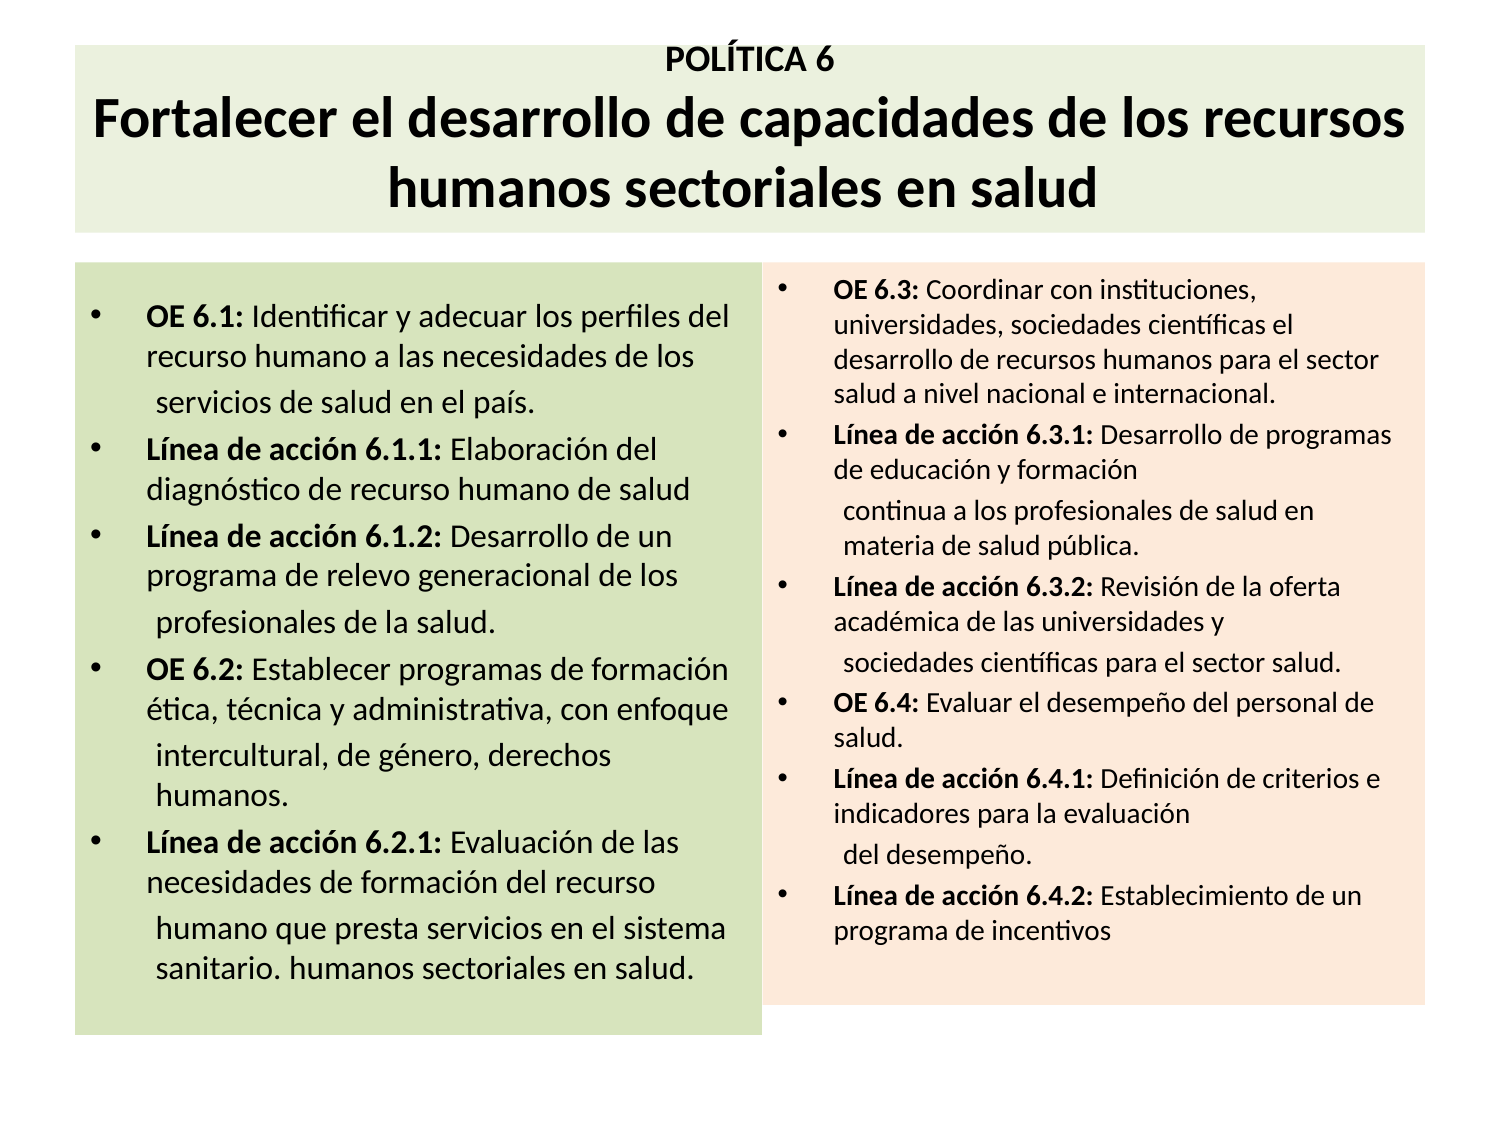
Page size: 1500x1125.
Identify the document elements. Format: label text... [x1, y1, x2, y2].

list OE 6.1: Identificar y adecuar los perfiles del recurso humano a las necesidades de los servicios de salud en el país. Línea de acción 6.1.1: Elaboración del diagnóstico de recurso humano de salud Línea de acción 6.1.2: Desarrollo de un programa de relevo generacional de los profesionales de la salud. OE 6.2: Establecer programas de formación ética, técnica y administrativa, con enfoque intercultural, de género, derechos humanos. Línea de acción 6.2.1: Evaluación de las necesidades de formación del recurso humano que presta servicios en el sistema sanitario. humanos sectoriales en salud. [75, 262, 762, 1035]
title POLÍTICA 6 Fortalecer el desarrollo de capacidades de los recursos humanos sectoriales en salud [75, 45, 1425, 233]
list OE 6.3: Coordinar con instituciones, universidades, sociedades científicas el desarrollo de recursos humanos para el sector salud a nivel nacional e internacional. Línea de acción 6.3.1: Desarrollo de programas de educación y formación continua a los profesionales de salud en materia de salud pública. Línea de acción 6.3.2: Revisión de la oferta académica de las universidades y sociedades científicas para el sector salud. OE 6.4: Evaluar el desempeño del personal de salud. Línea de acción 6.4.1: Definición de criterios e indicadores para la evaluación del desempeño. Línea de acción 6.4.2: Establecimiento de un programa de incentivos [762, 262, 1425, 1005]
